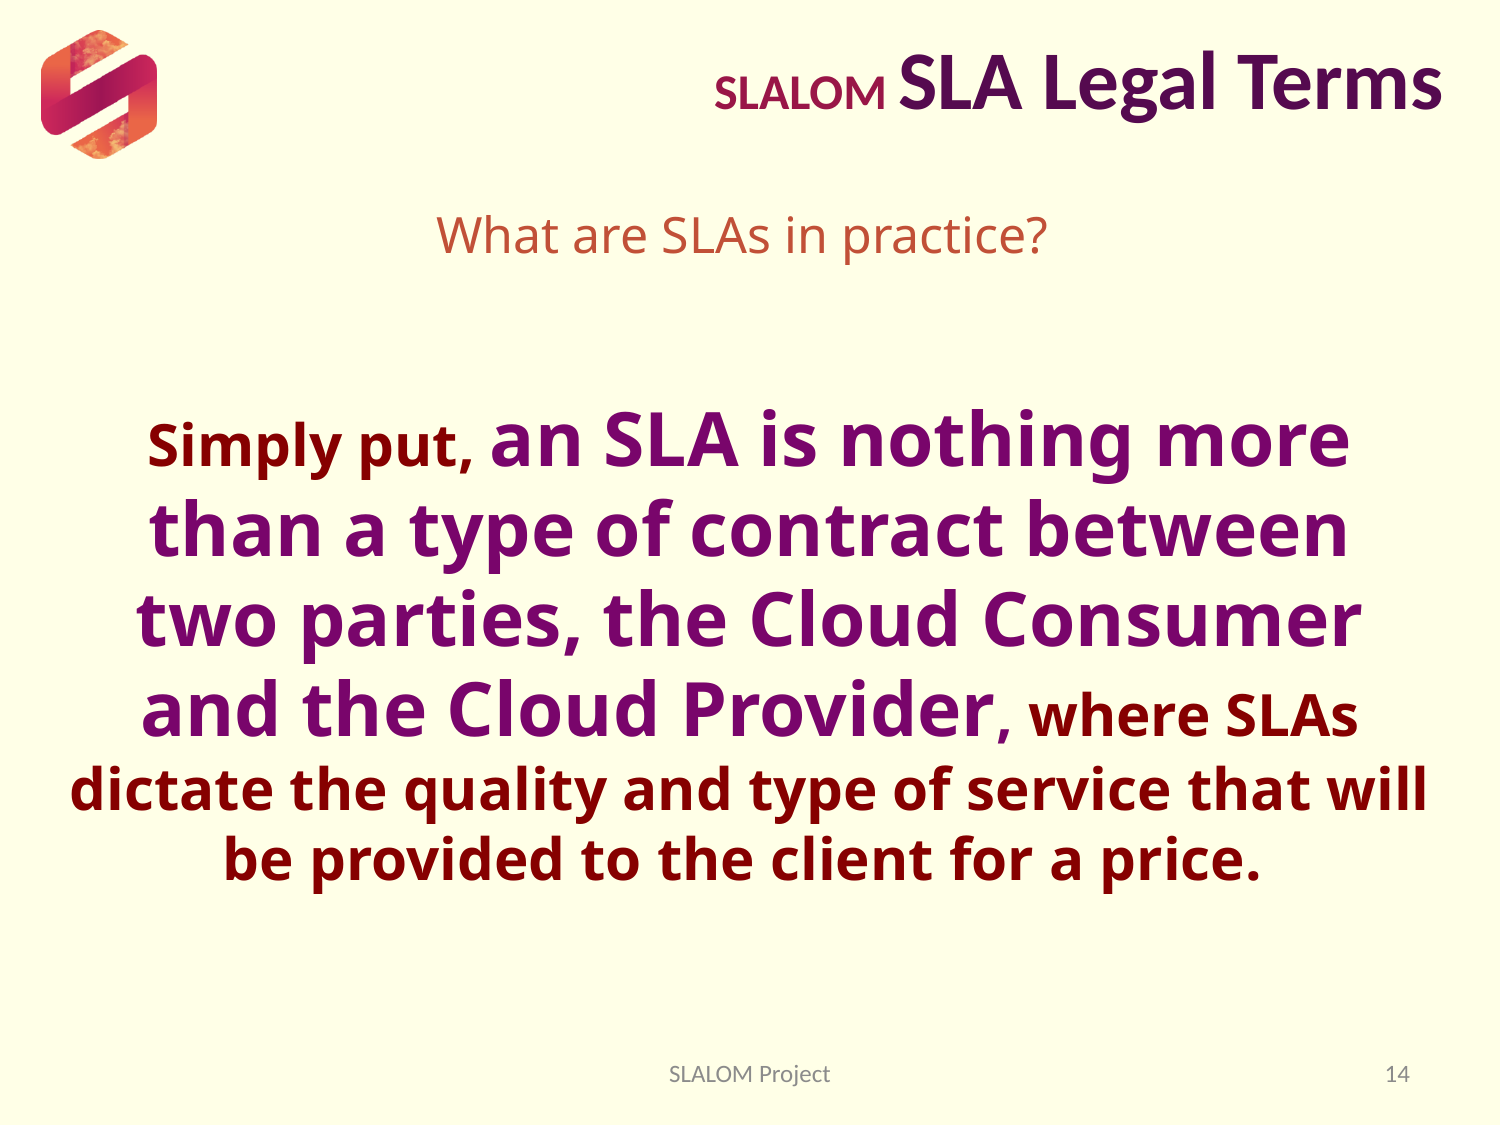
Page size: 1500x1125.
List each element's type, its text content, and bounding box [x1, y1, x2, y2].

footer SLALOM Project [512, 1042, 988, 1103]
slide_number 14 [1074, 1042, 1425, 1103]
text_box SLALOM SLA Legal Terms [100, 19, 1459, 134]
text_box Simply put, an SLA is nothing more than a type of contract between two parties, the Cloud Consumer and the Cloud Provider, where SLAs dictate the quality and type of service that will be provided to the client for a price. [53, 384, 1447, 900]
text_box What are SLAs in practice? [135, 196, 1350, 271]
picture [41, 30, 157, 159]
